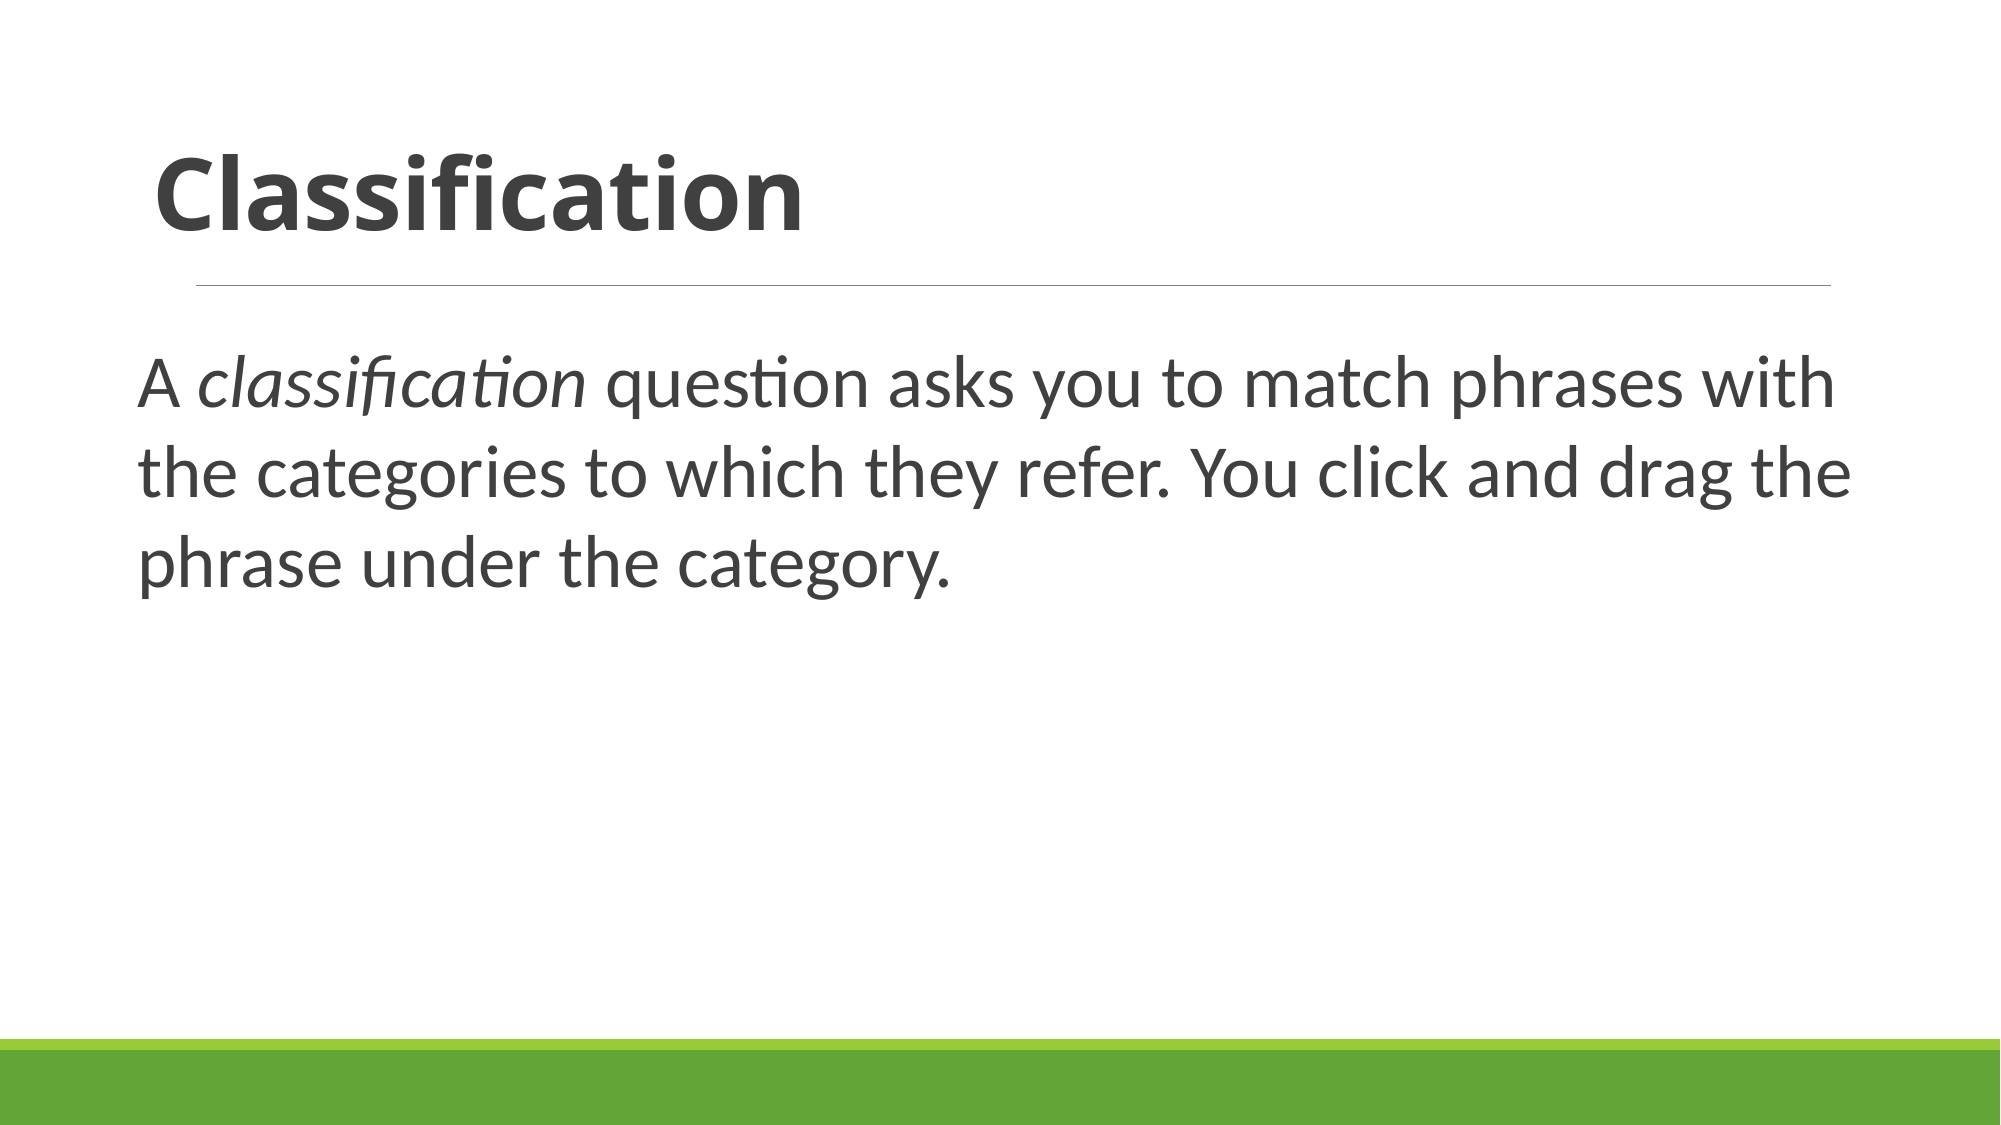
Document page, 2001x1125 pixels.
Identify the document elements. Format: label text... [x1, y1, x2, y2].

list A classification question asks you to match phrases with the categories to which they refer. You click and drag the phrase under the category. [137, 324, 1863, 1014]
title Classification [137, 40, 1863, 259]
